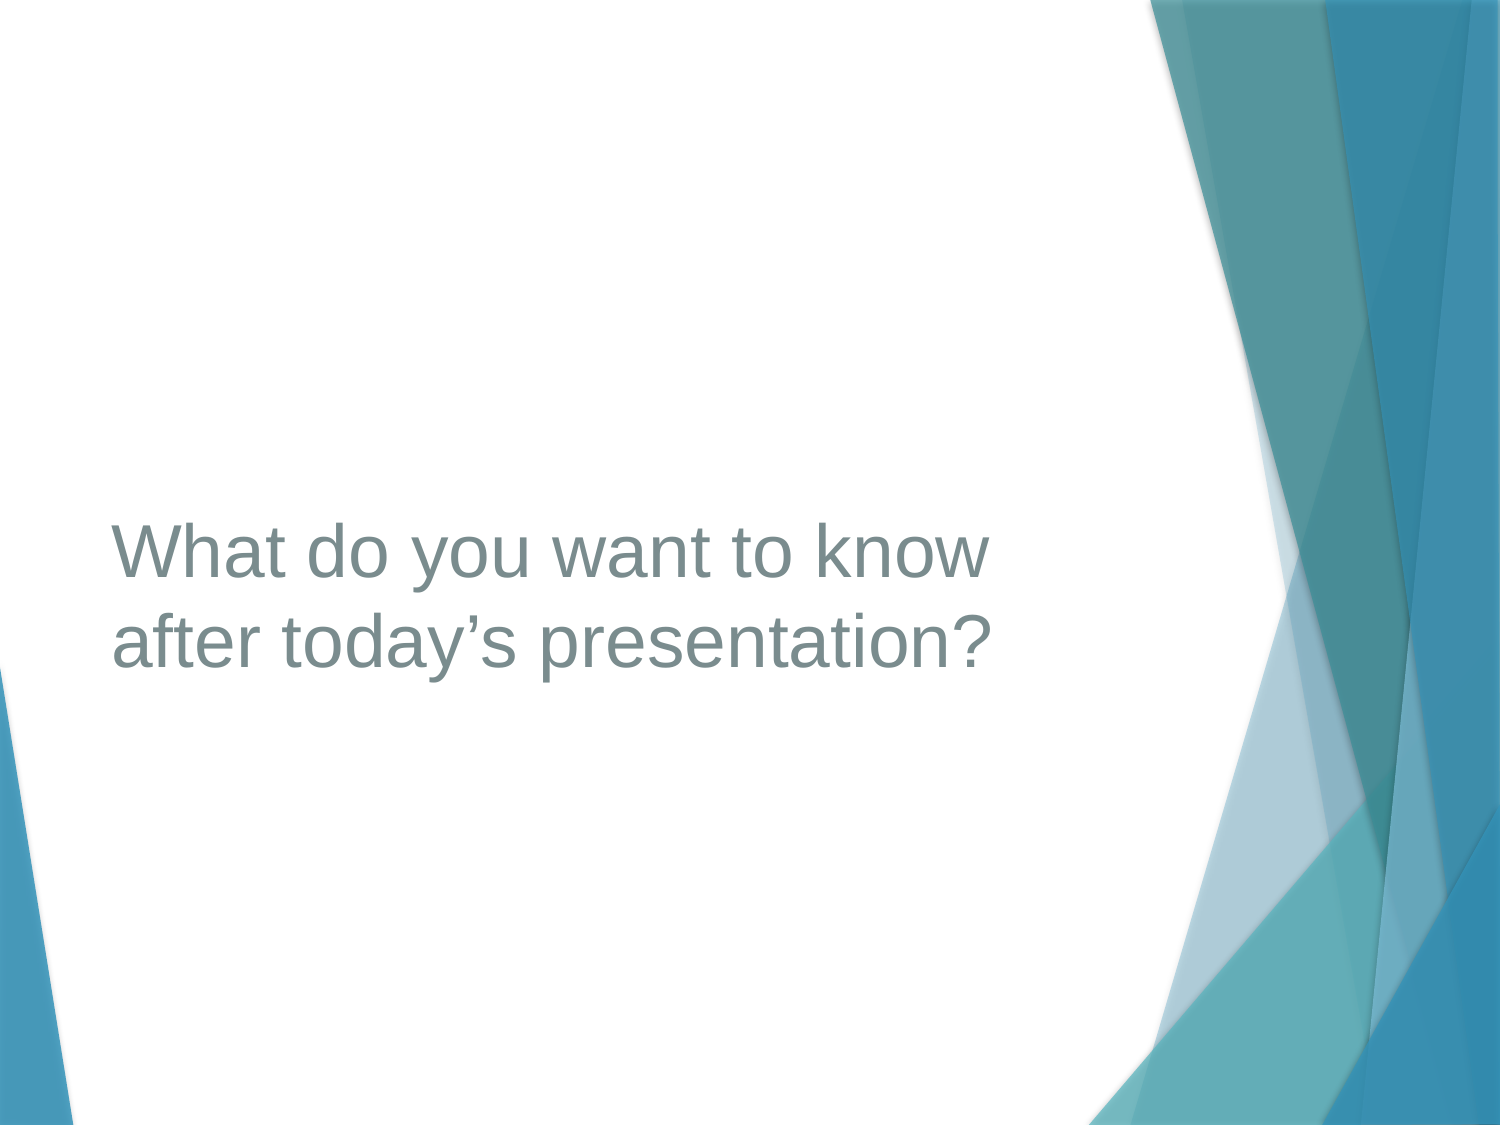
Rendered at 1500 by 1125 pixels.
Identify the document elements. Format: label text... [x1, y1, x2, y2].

title What do you want to know after today’s presentation? [99, 443, 1142, 743]
